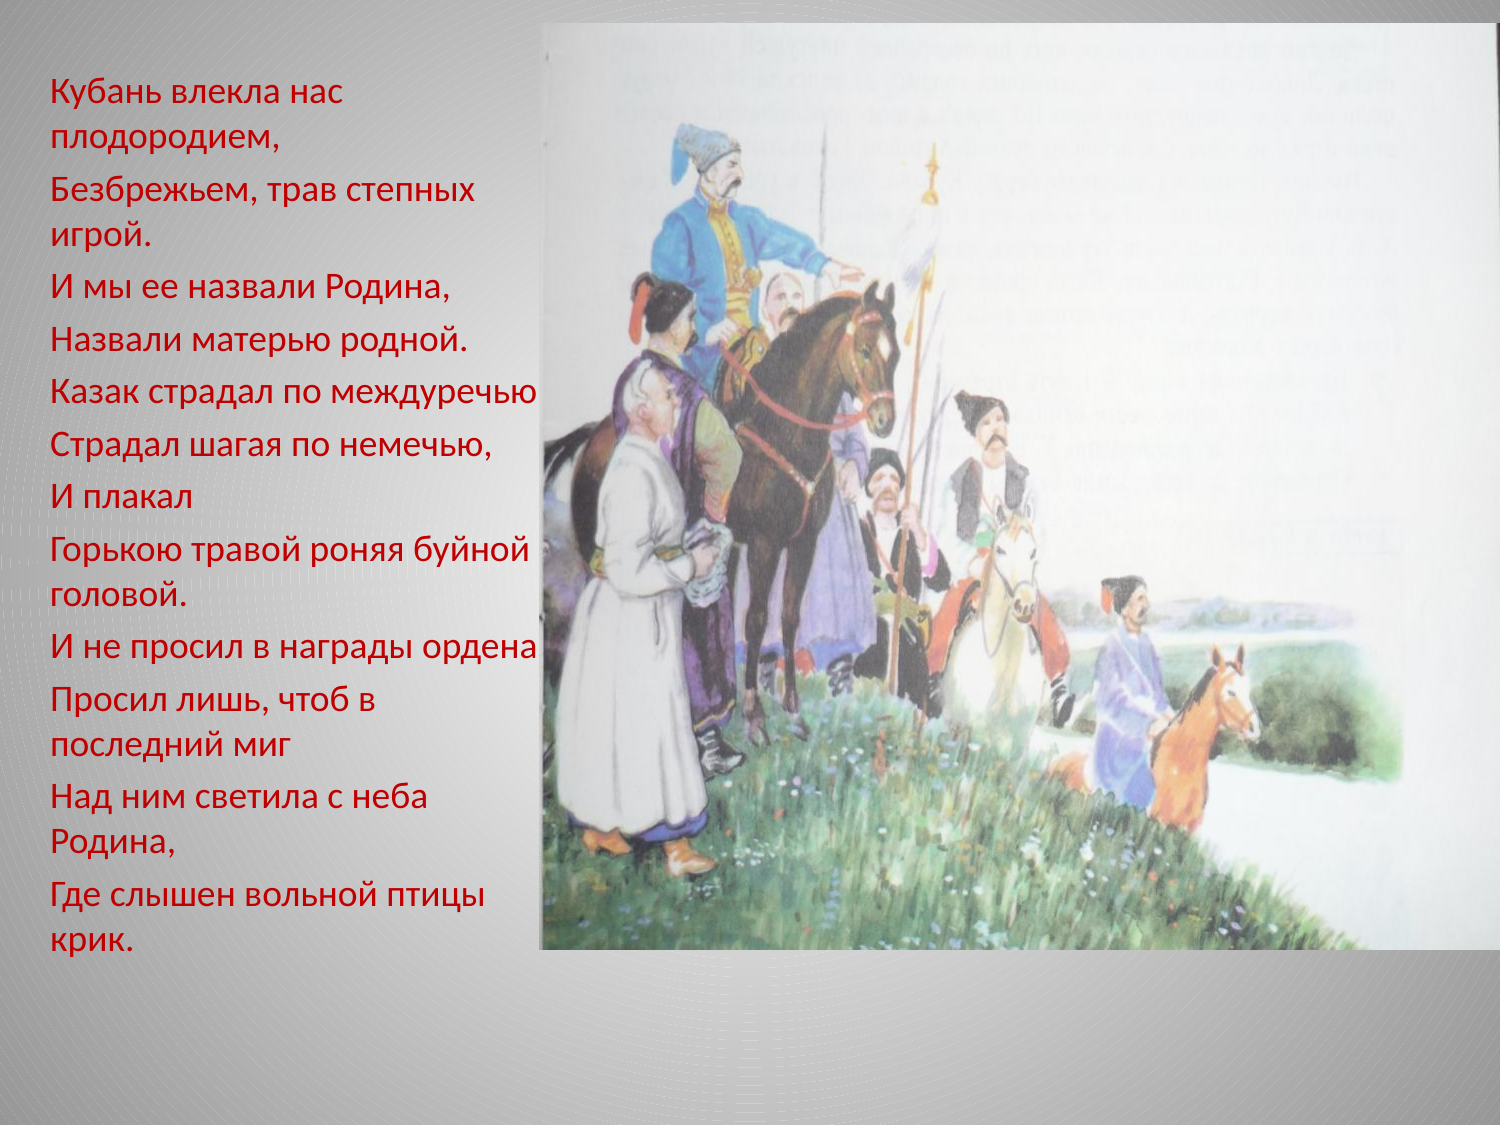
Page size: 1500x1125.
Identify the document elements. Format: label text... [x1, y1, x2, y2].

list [538, 23, 1500, 950]
list Кубань влекла нас плодородием, Безбрежьем, трав степных игрой. И мы ее назвали Родина, Назвали матерью родной. Казак страдал по междуречью, Страдал шагая по немечью, И плакал Горькою травой роняя буйной головой. И не просил в награды ордена, Просил лишь, чтоб в последний миг Над ним светила с неба Родина, Где слышен вольной птицы крик. [35, 58, 569, 1005]
